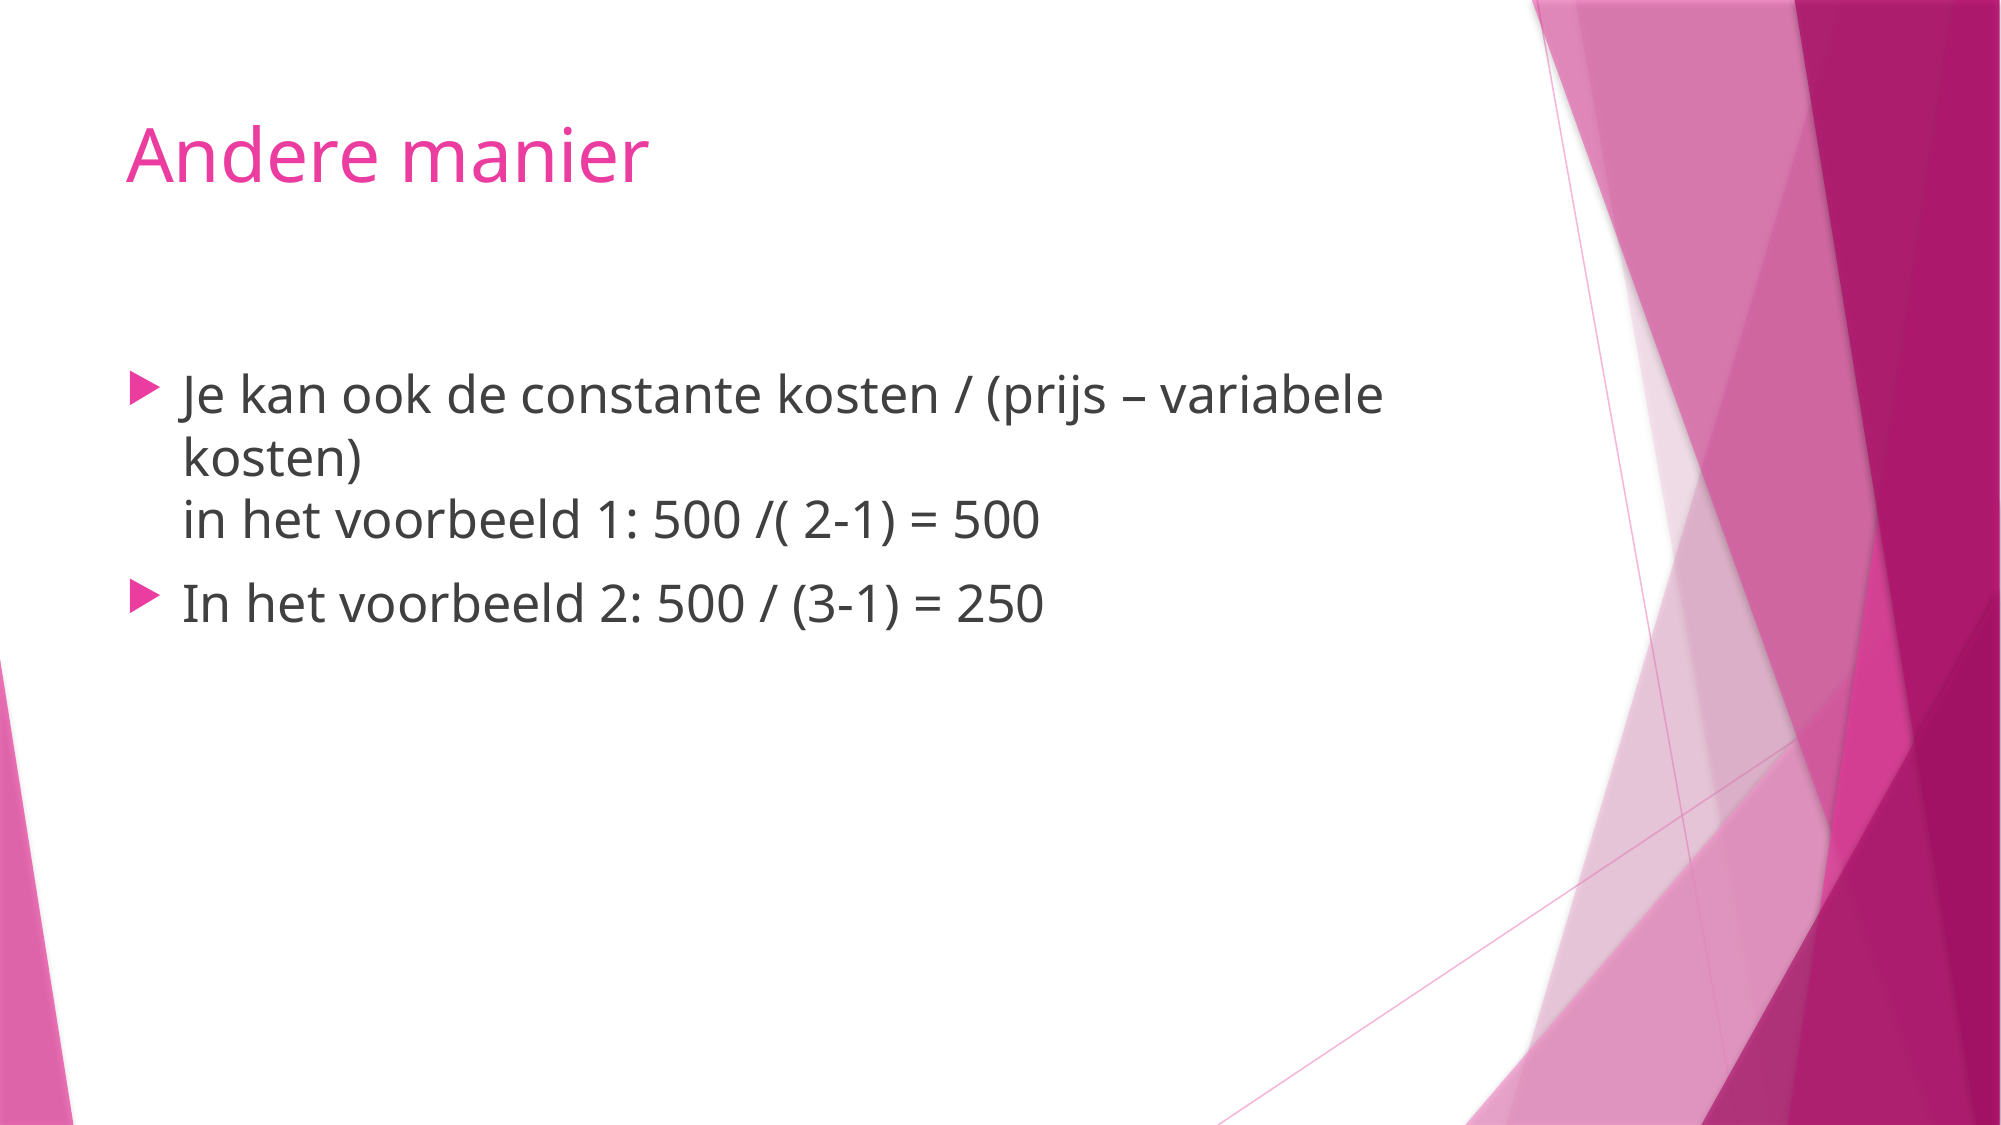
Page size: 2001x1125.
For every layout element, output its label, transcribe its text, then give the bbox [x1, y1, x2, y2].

title Andere manier [111, 99, 1522, 317]
list Je kan ook de constante kosten / (prijs – variabele kosten) in het voorbeeld 1: 500 /( 2-1) = 500 In het voorbeeld 2: 500 / (3-1) = 250 [111, 354, 1522, 992]
